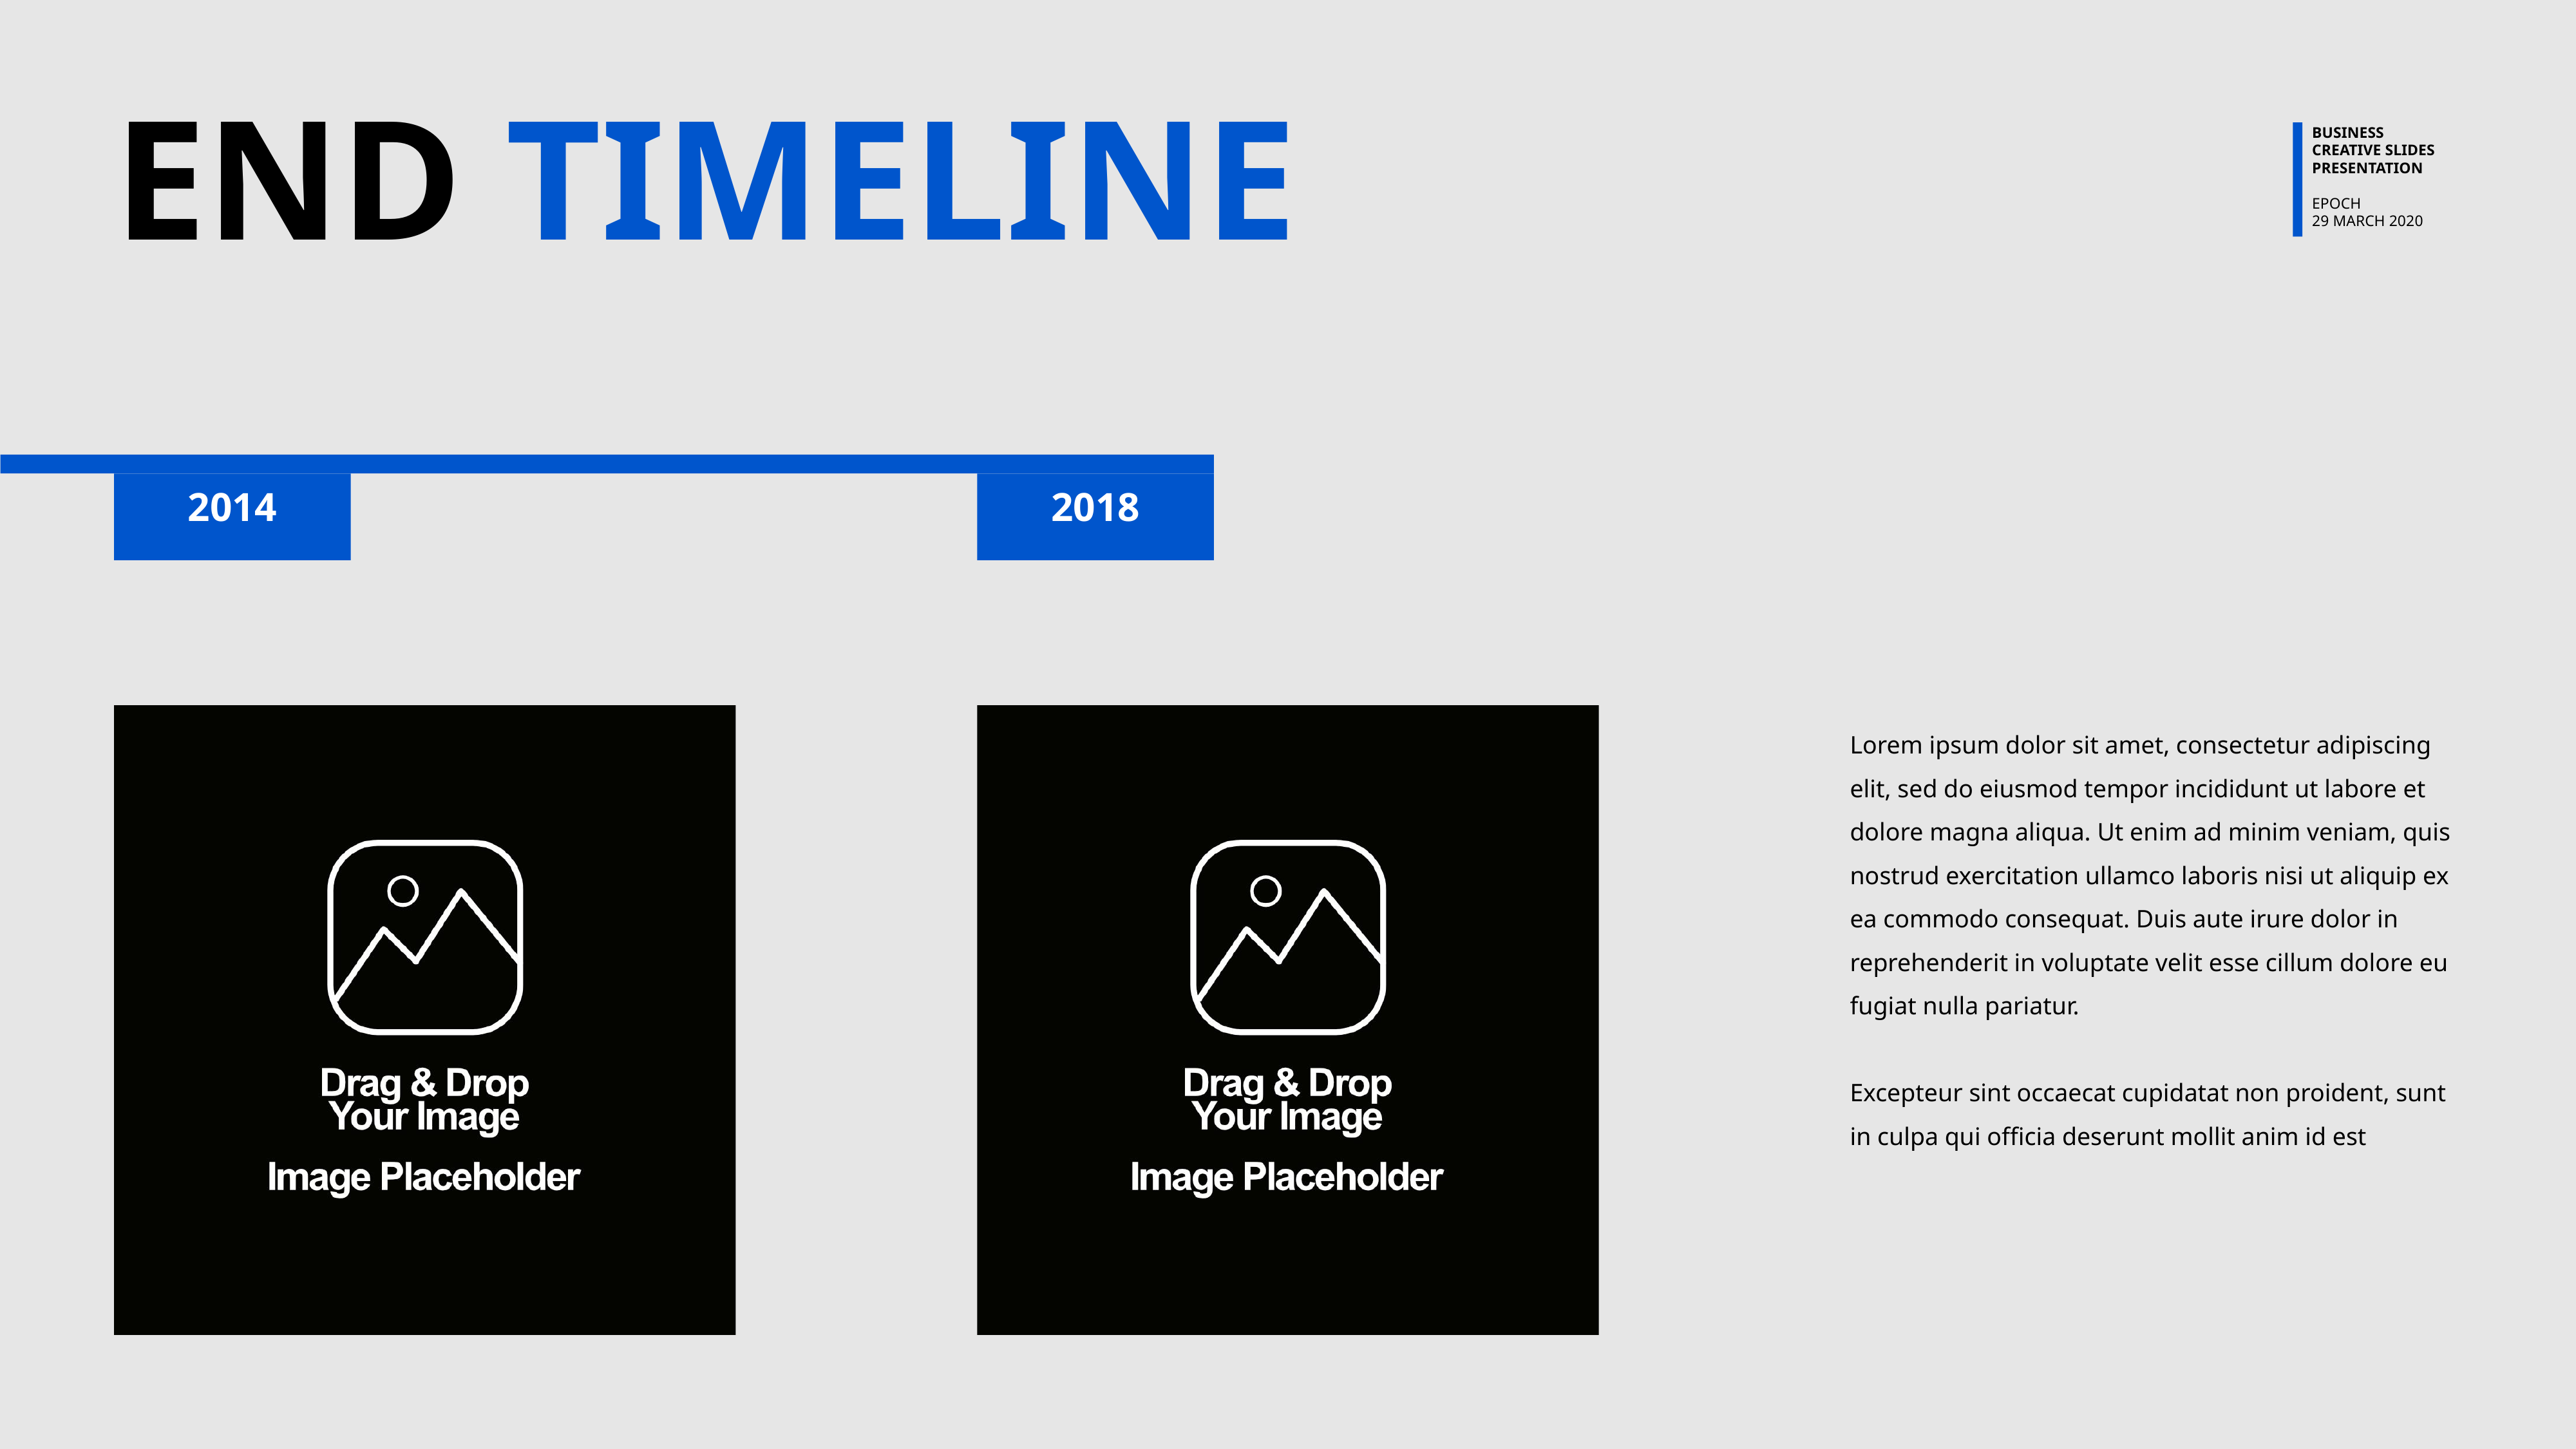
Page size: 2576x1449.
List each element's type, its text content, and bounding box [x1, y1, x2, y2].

text_box Lorem ipsum dolor sit amet, consectetur adipiscing elit, sed do eiusmod tempor incididunt ut labore et dolore magna aliqua. Ut enim ad minim veniam, quis nostrud exercitation ullamco laboris nisi ut aliquip ex ea commodo consequat. Duis aute irure dolor in reprehenderit in voluptate velit esse cillum dolore eu fugiat nulla pariatur. Excepteur sint occaecat cupidatat non proident, sunt in culpa qui officia deserunt mollit anim id est [1840, 705, 2462, 1133]
text_box 2018 [1041, 491, 1150, 543]
picture [113, 705, 736, 1336]
text_box [977, 474, 1214, 560]
text_box [0, 454, 1214, 474]
picture [977, 705, 1599, 1336]
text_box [2293, 113, 2463, 246]
text_box 2014 [177, 491, 287, 543]
text_box END TIMELINE [114, 113, 1298, 328]
text_box [114, 474, 351, 560]
